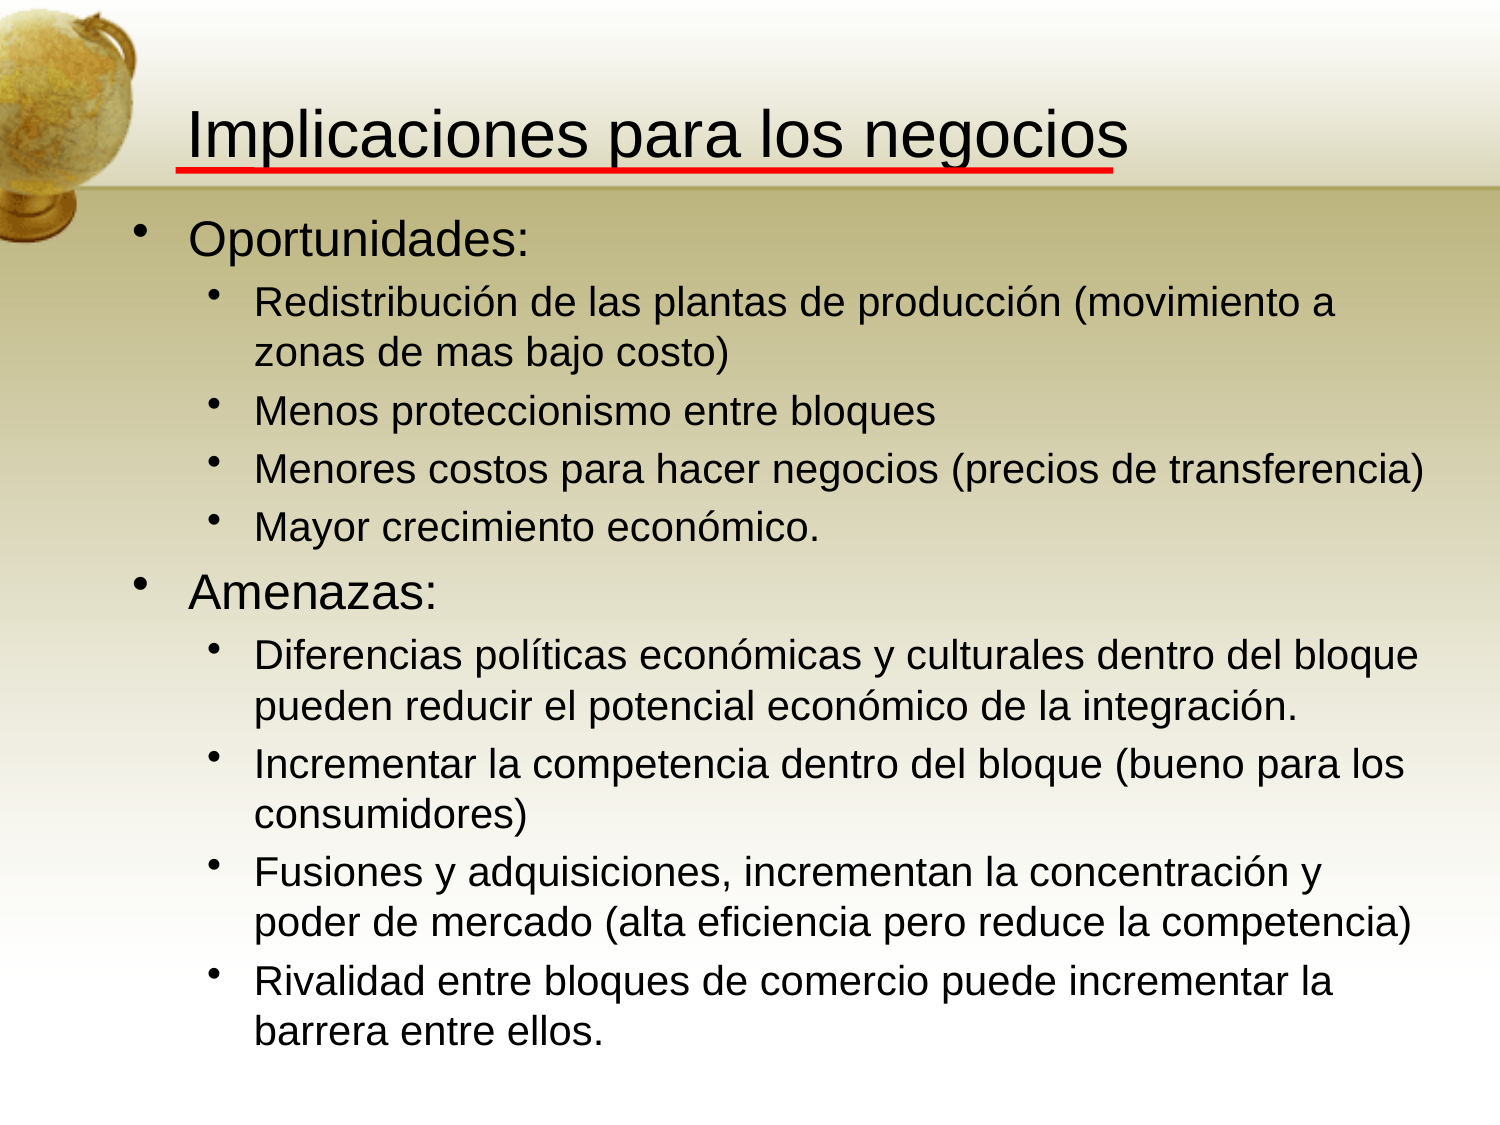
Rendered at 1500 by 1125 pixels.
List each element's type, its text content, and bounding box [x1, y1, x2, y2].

title Implicaciones para los negocios [170, 36, 1436, 179]
list Oportunidades: Redistribución de las plantas de producción (movimiento a zonas de mas bajo costo) Menos proteccionismo entre bloques Menores costos para hacer negocios (precios de transferencia) Mayor crecimiento económico. Amenazas: Diferencias políticas económicas y culturales dentro del bloque pueden reducir el potencial económico de la integración. Incrementar la competencia dentro del bloque (bueno para los consumidores) Fusiones y adquisiciones, incrementan la concentración y poder de mercado (alta eficiencia pero reduce la competencia) Rivalidad entre bloques de comercio puede incrementar la barrera entre ellos. [116, 198, 1454, 1091]
picture [0, 0, 1500, 1125]
